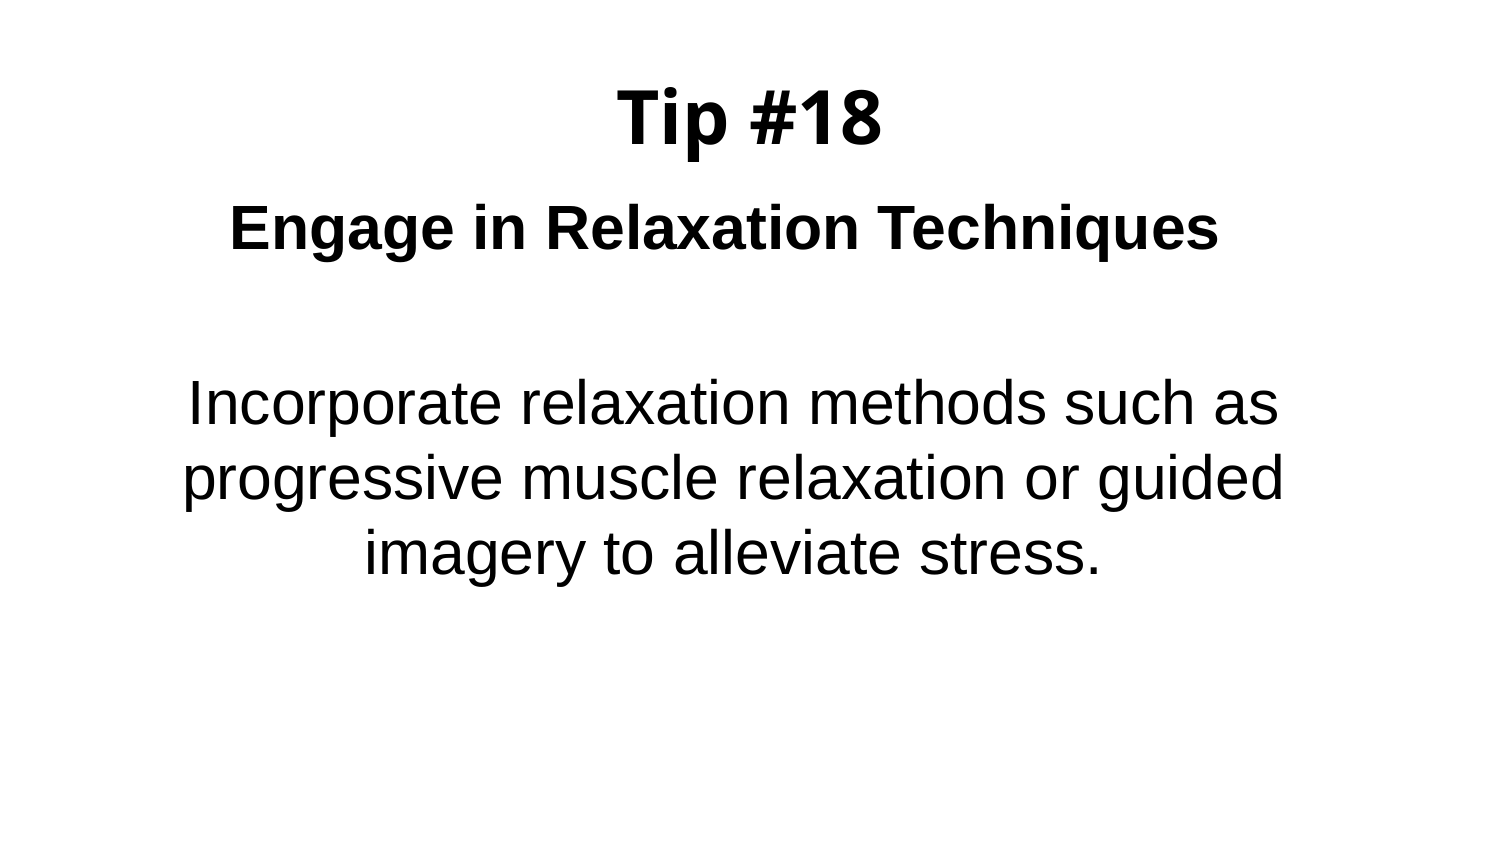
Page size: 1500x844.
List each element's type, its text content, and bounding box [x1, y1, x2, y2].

title Tip #18 [75, 33, 1425, 175]
list Engage in Relaxation Techniques Incorporate relaxation methods such as progressive muscle relaxation or guided imagery to alleviate stress. [59, 84, 1410, 758]
